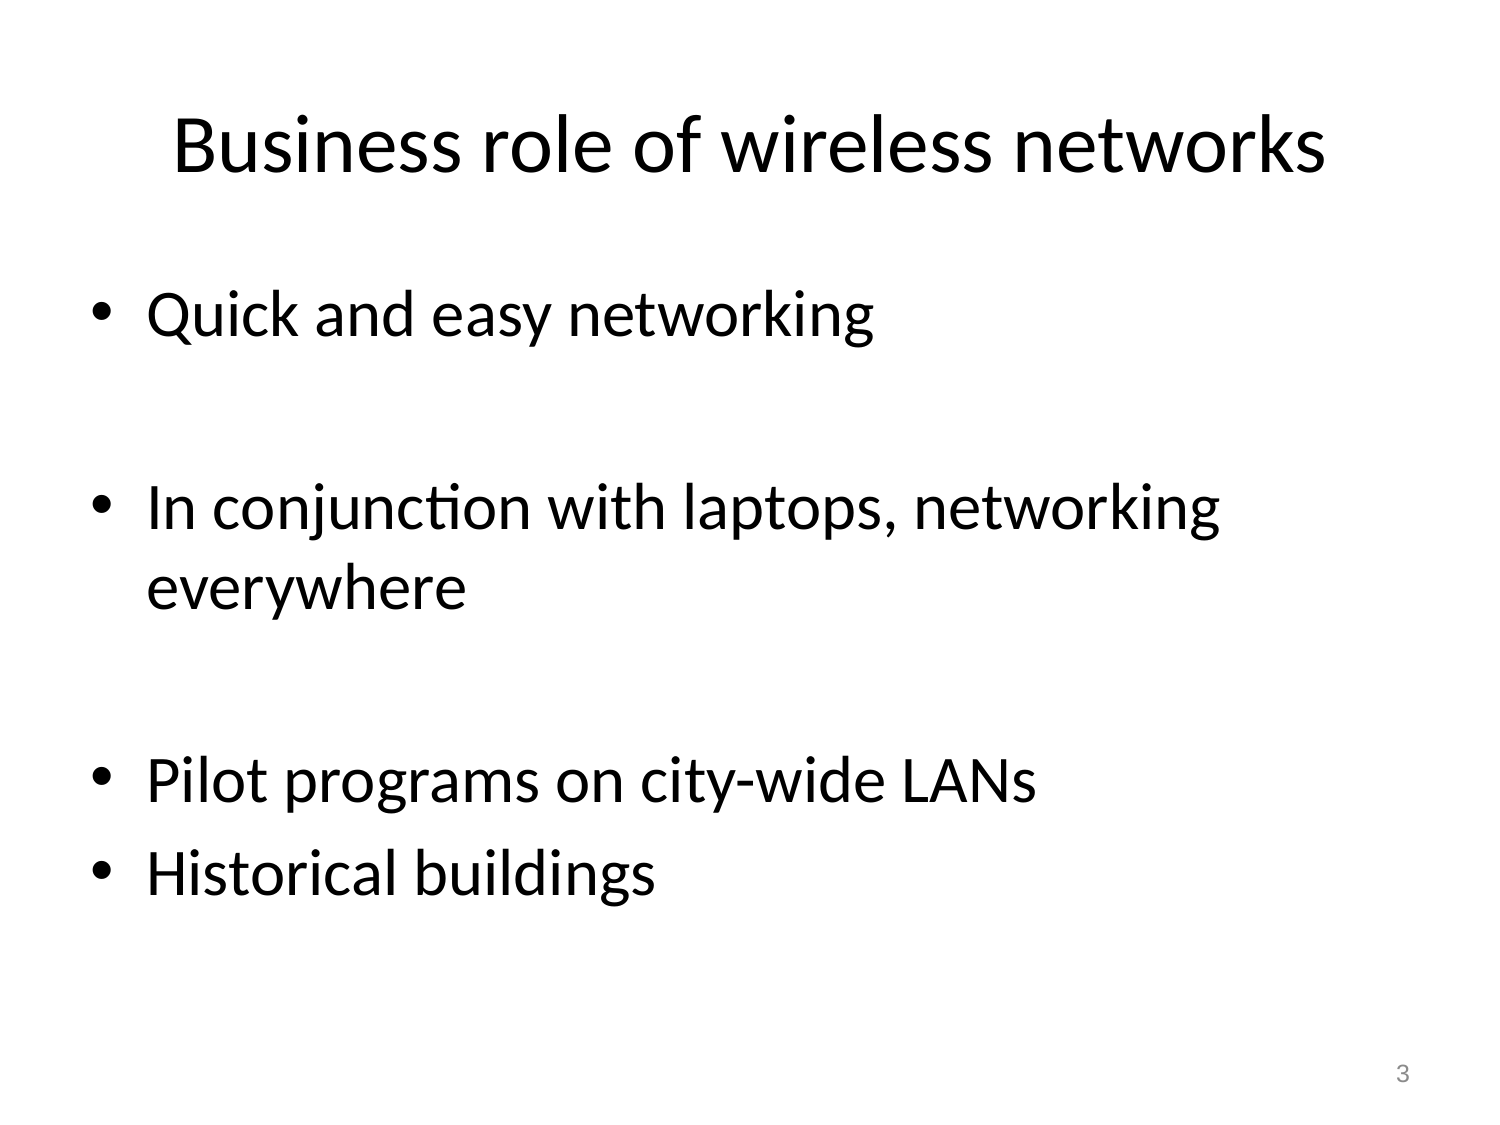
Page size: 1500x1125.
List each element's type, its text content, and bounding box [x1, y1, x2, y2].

slide_number 3 [1074, 1042, 1425, 1103]
list Quick and easy networking In conjunction with laptops, networking everywhere Pilot programs on city-wide LANs Historical buildings [74, 262, 1426, 1006]
title Business role of wireless networks [74, 44, 1426, 233]
